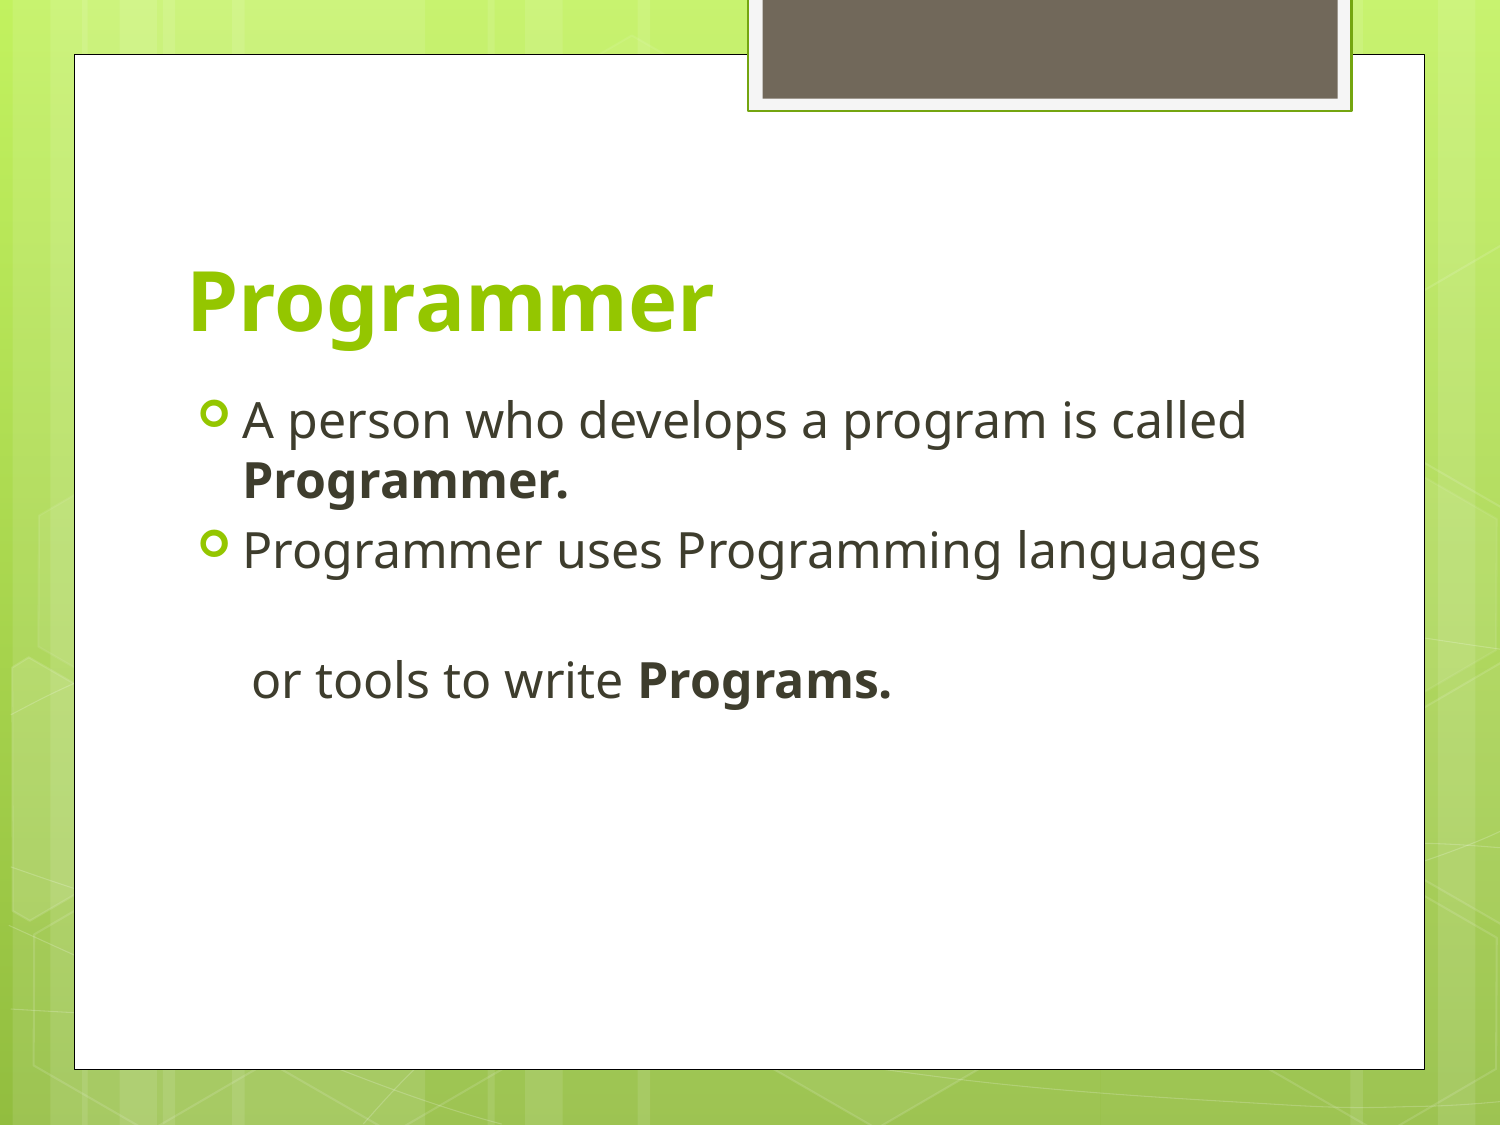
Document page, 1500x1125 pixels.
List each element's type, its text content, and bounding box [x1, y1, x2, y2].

title Programmer [171, 168, 1324, 357]
list A person who develops a program is called Programmer. Programmer uses Programming languages or tools to write Programs. [171, 381, 1283, 957]
